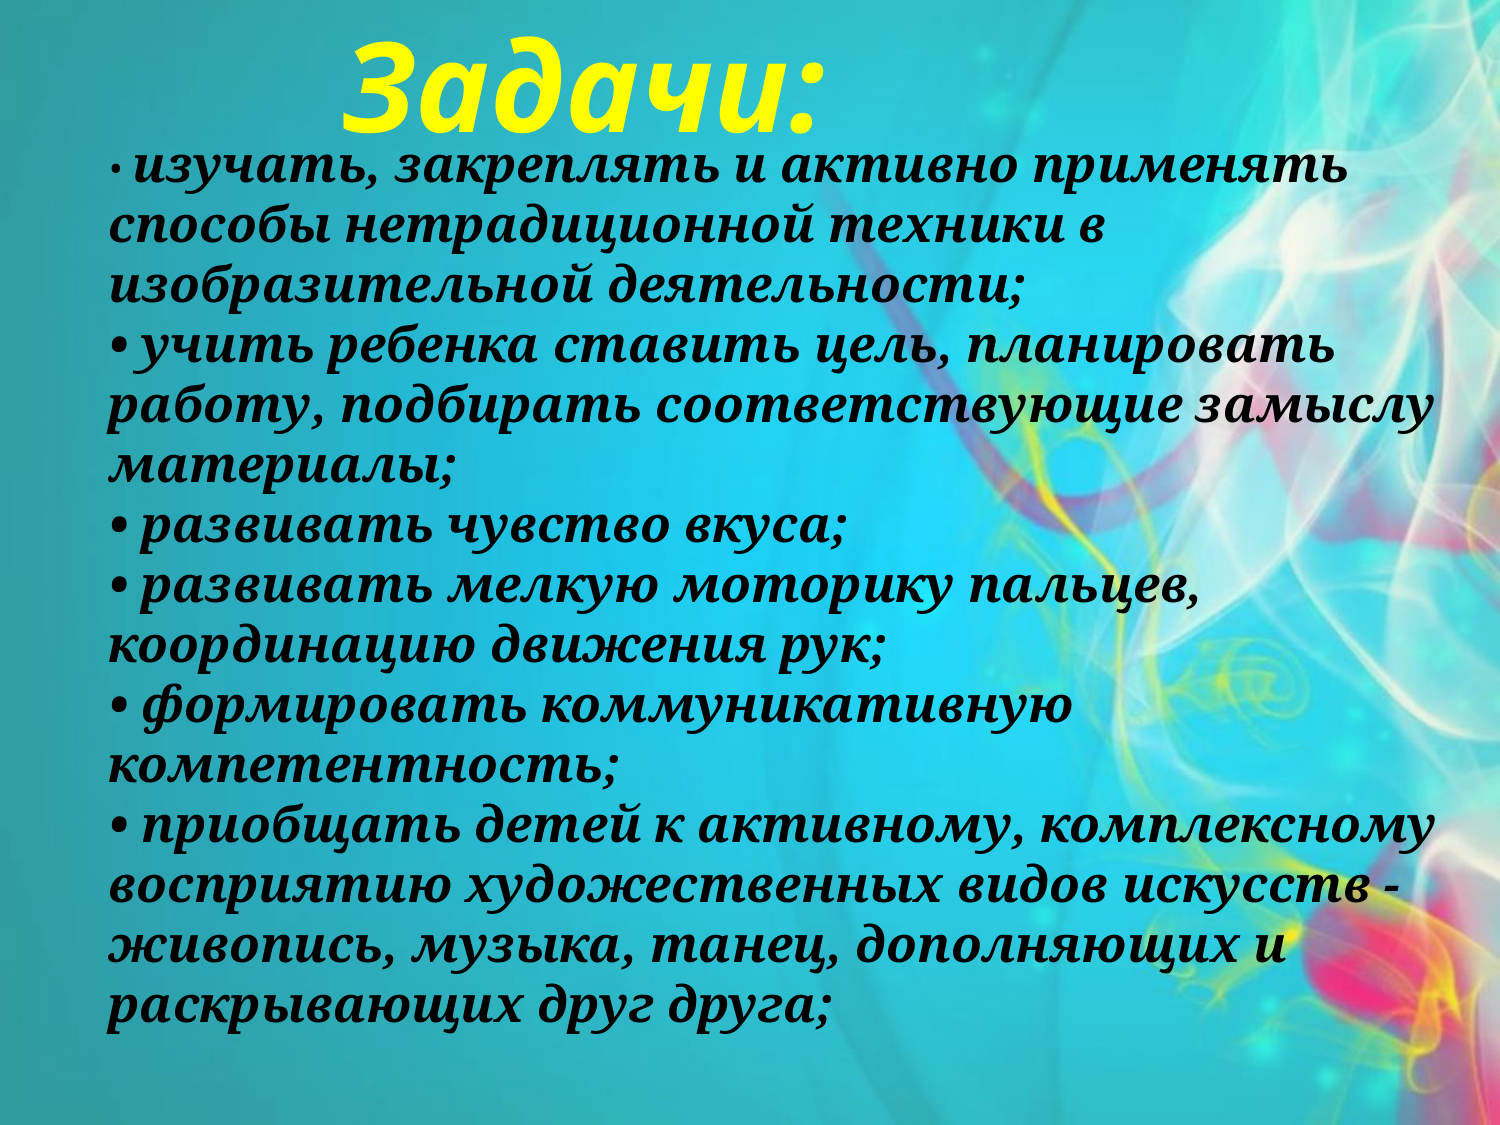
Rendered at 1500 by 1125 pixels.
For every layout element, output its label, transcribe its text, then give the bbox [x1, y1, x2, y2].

text_box Задачи: [326, 0, 1226, 125]
text_box • изучать, закреплять и активно применять способы нетрадиционной техники в изобразительной деятельности; • учить ребенка ставить цель, планировать работу, подбирать соответствующие замыслу материалы; • развивать чувство вкуса; • развивать мелкую моторику пальцев, координацию движения рук; • формировать коммуникативную компетентность; • приобщать детей к активному, комплексному восприятию художественных видов искусств - живопись, музыка, танец, дополняющих и раскрывающих друг друга; [93, 125, 1459, 1101]
